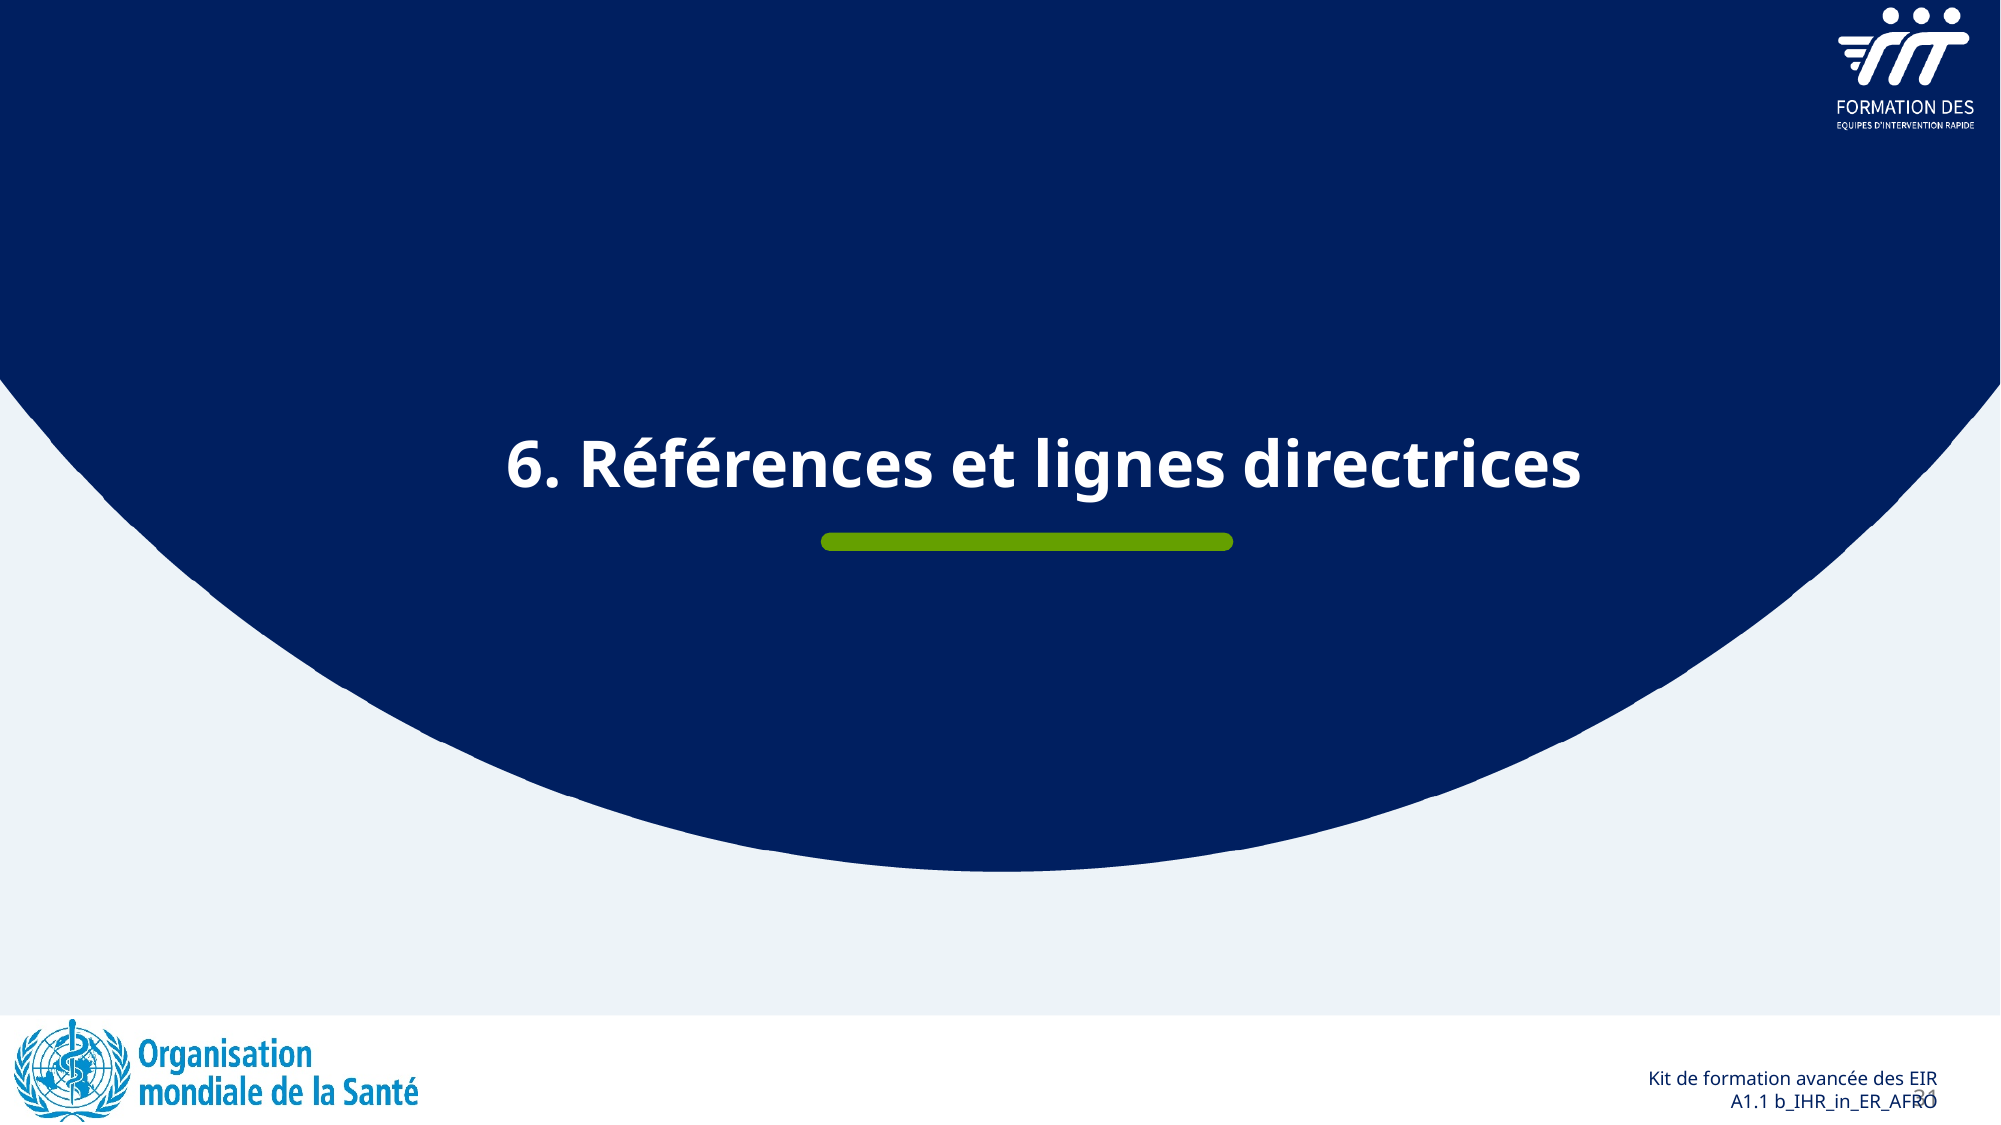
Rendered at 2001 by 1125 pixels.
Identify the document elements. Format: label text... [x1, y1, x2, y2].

picture [75, 1038, 82, 1050]
picture [0, 0, 2001, 904]
title 6. Références et lignes directrices [476, 414, 1614, 566]
picture [14, 1019, 418, 1122]
